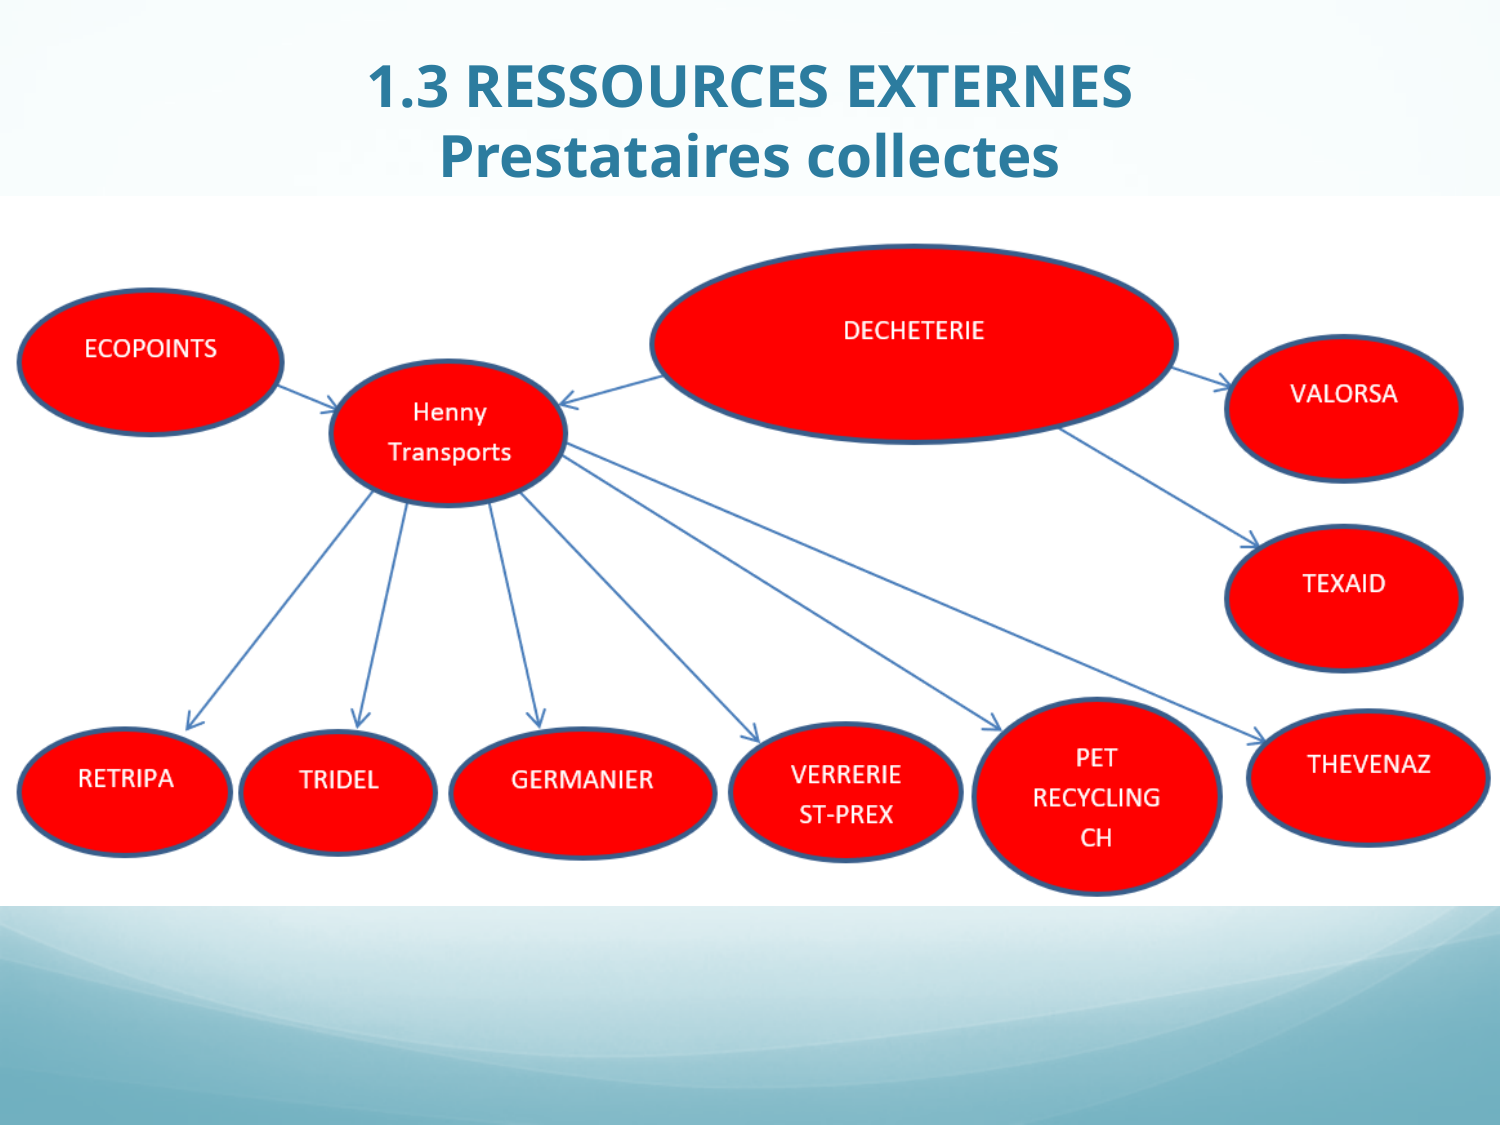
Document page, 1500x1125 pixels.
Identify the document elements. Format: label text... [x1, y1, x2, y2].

title 1.3 Ressources Externes Prestataires collectes [90, 49, 1410, 194]
picture [0, 195, 1500, 906]
